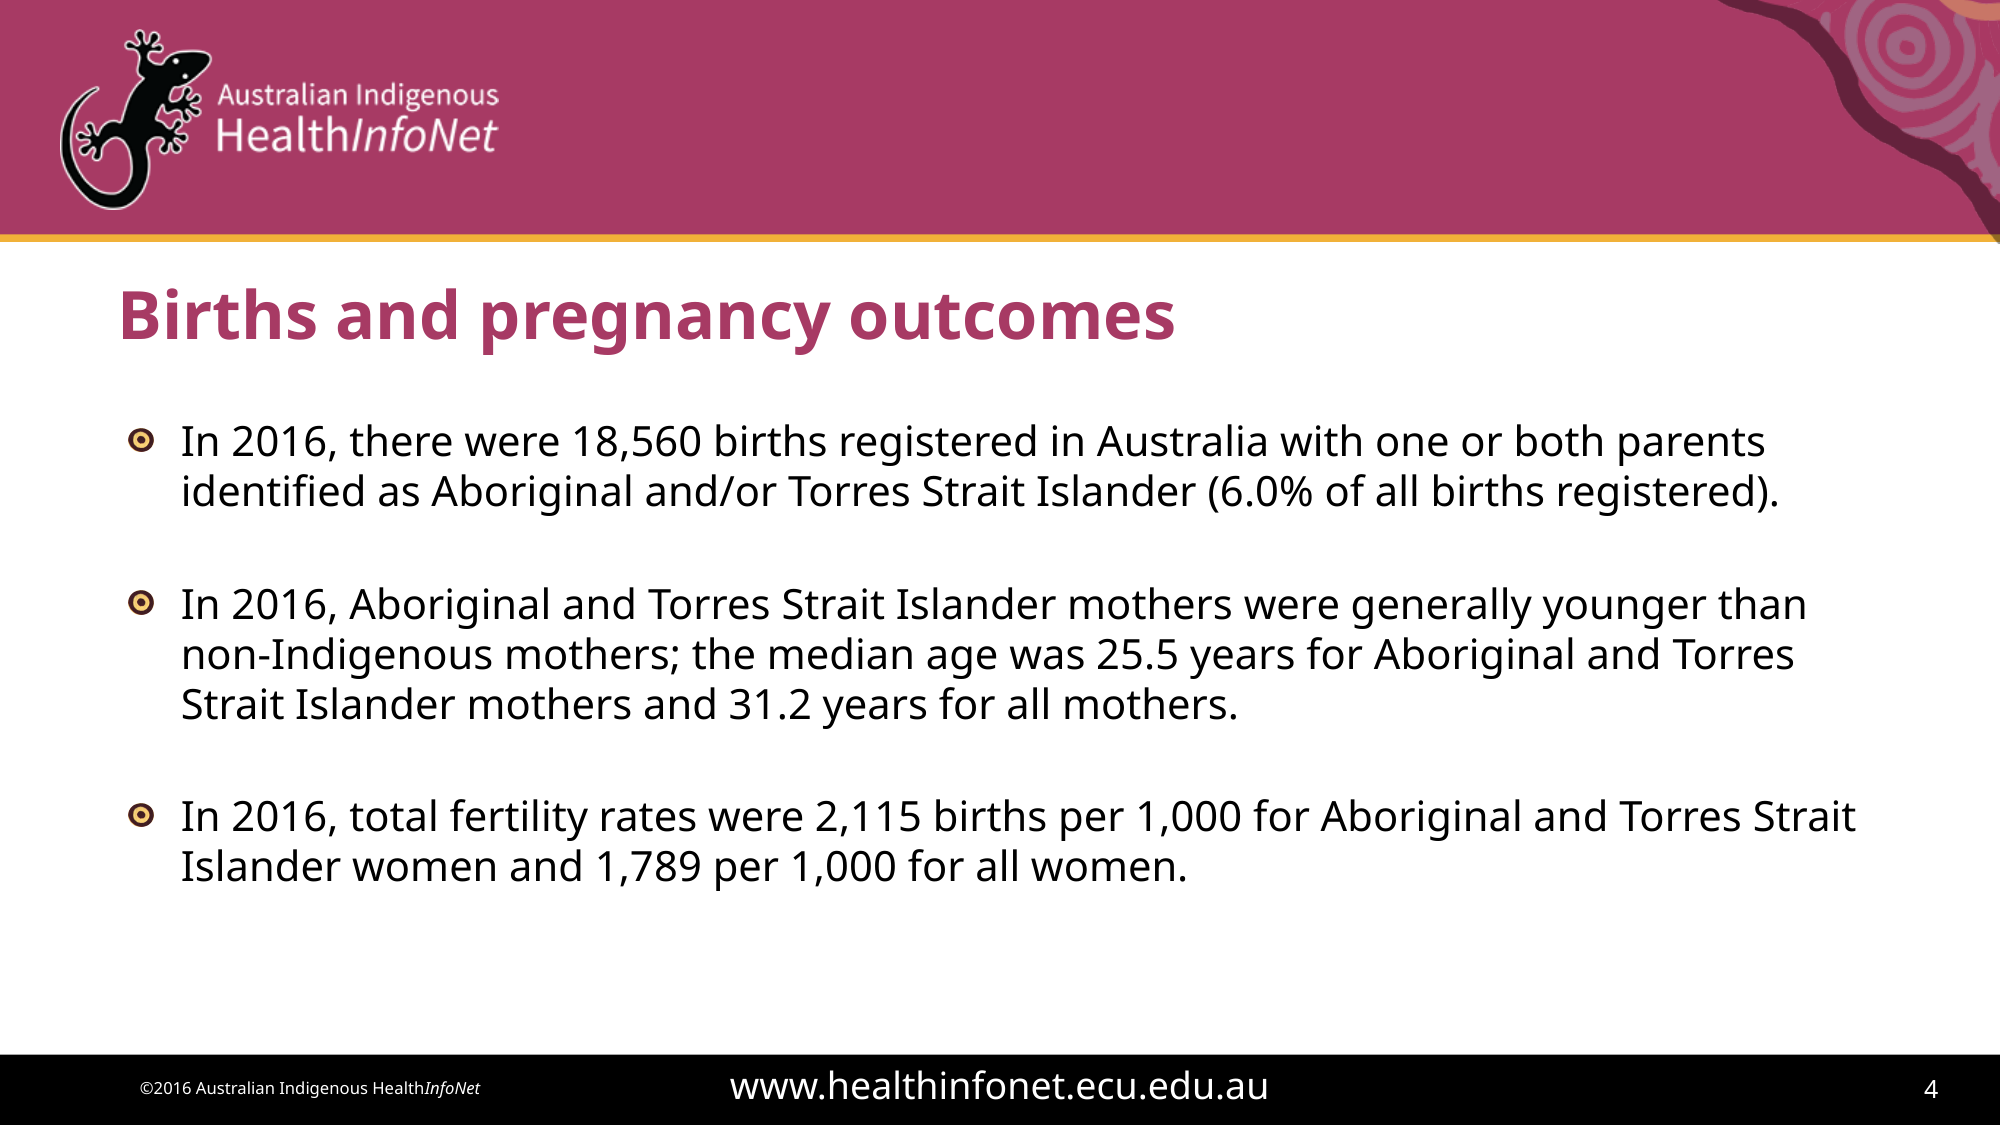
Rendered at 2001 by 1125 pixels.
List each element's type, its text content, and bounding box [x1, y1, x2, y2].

picture [128, 590, 154, 615]
picture [128, 428, 154, 452]
list In 2016, there were 18,560 births registered in Australia with one or both parents identified as Aboriginal and/or Torres Strait Islander (6.0% of all births registered). In 2016, Aboriginal and Torres Strait Islander mothers were generally younger than non-Indigenous mothers; the median age was 25.5 years for Aboriginal and Torres Strait Islander mothers and 31.2 years for all mothers. In 2016, total fertility rates were 2,115 births per 1,000 for Aboriginal and Torres Strait Islander women and 1,789 per 1,000 for all women. [99, 399, 1901, 1051]
picture [128, 803, 154, 827]
title Births and pregnancy outcomes [102, 249, 1900, 375]
picture [1673, 0, 2000, 279]
picture [60, 29, 499, 210]
